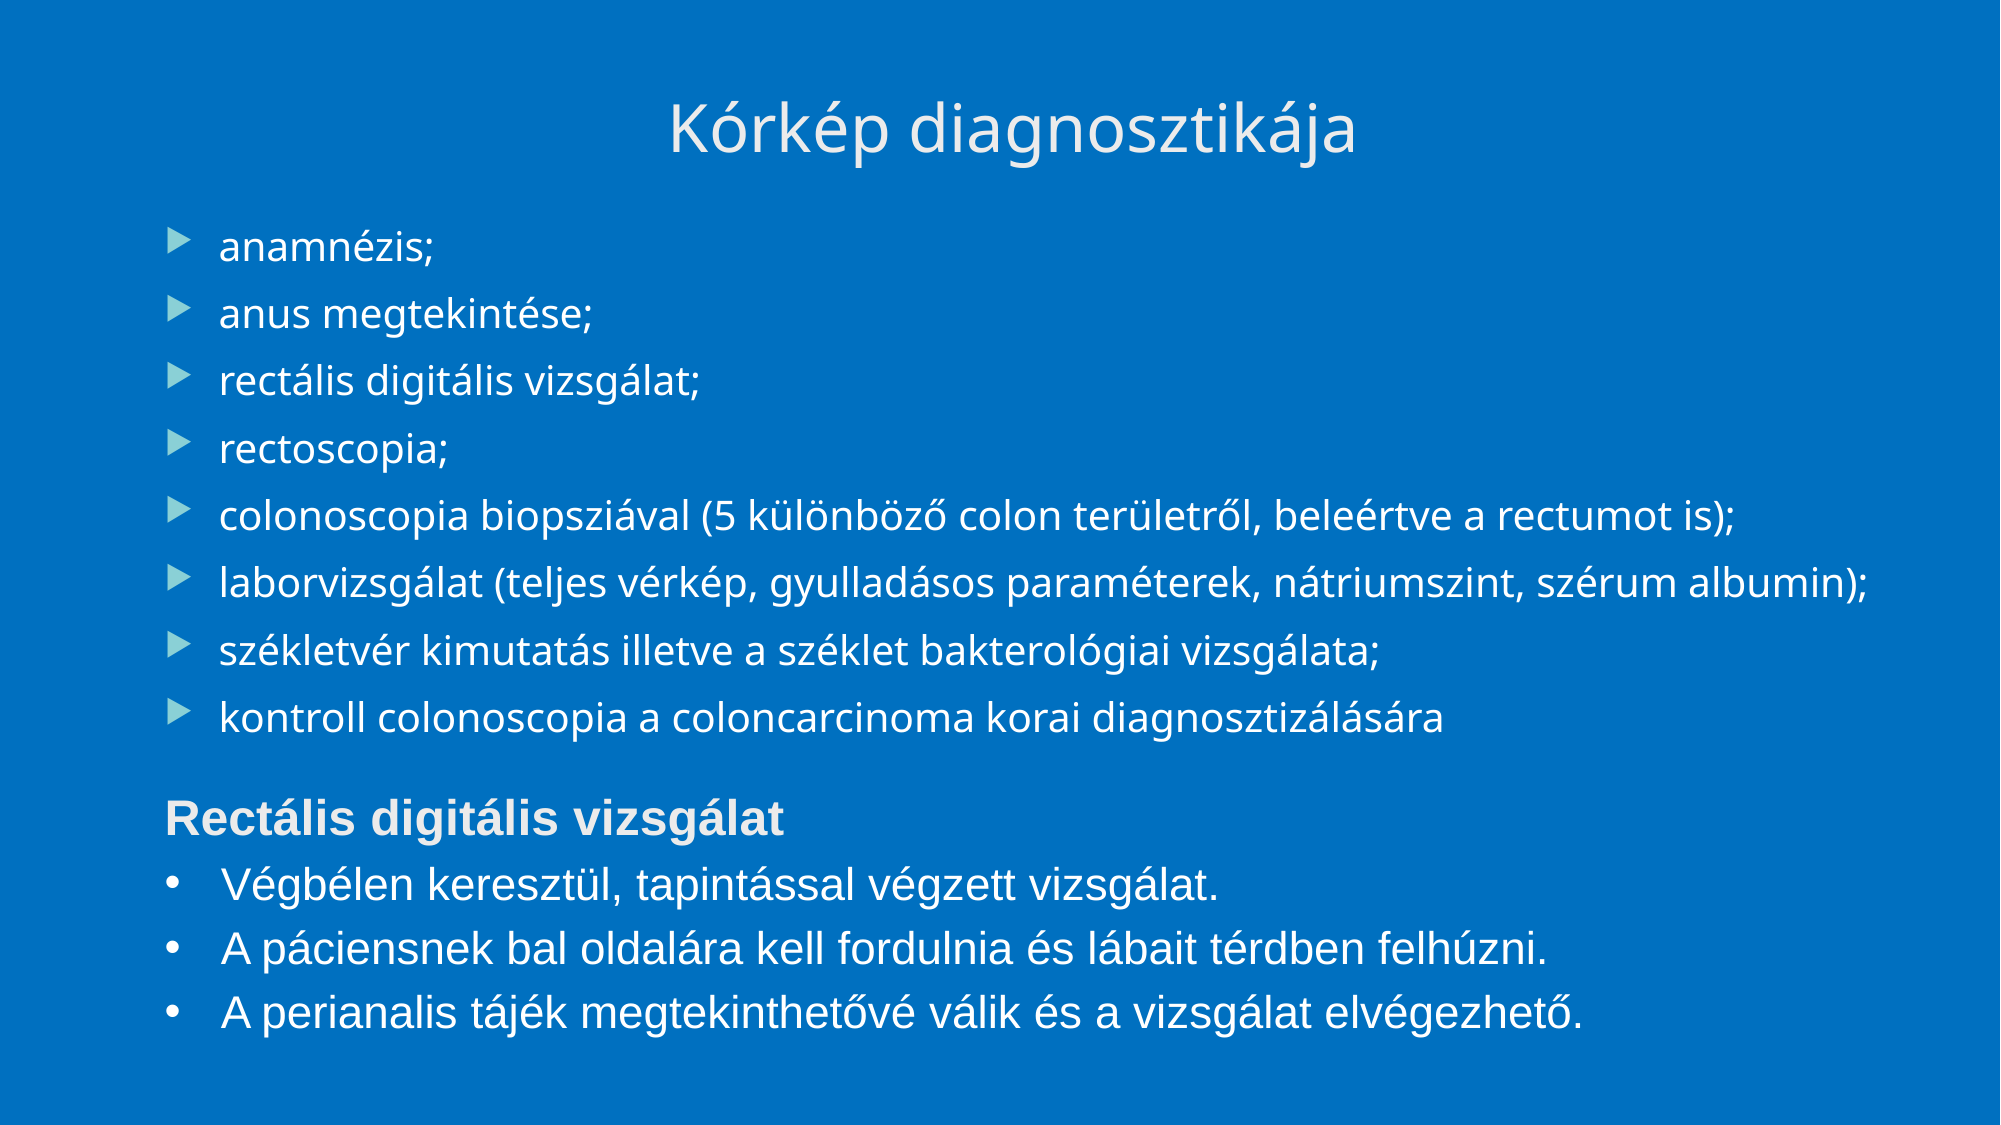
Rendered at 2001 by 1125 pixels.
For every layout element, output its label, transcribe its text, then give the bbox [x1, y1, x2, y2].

title Kórkép diagnosztikája [130, 78, 1898, 189]
text_box Rectális digitális vizsgálat Végbélen keresztül, tapintással végzett vizsgálat. A páciensnek bal oldalára kell fordulnia és lábait térdben felhúzni. A perianalis tájék megtekinthetővé válik és a vizsgálat elvégezhető. [149, 777, 1910, 1125]
list anamnézis; anus megtekintése; rectális digitális vizsgálat; rectoscopia; colonoscopia biopsziával (5 különböző colon területről, beleértve a rectumot is); laborvizsgálat (teljes vérkép, gyulladásos paraméterek, nátriumszint, szérum albumin); székletvér kimutatás illetve a széklet bakterológiai vizsgálata; kontroll colonoscopia a coloncarcinoma korai diagnosztizálására [149, 213, 1922, 787]
